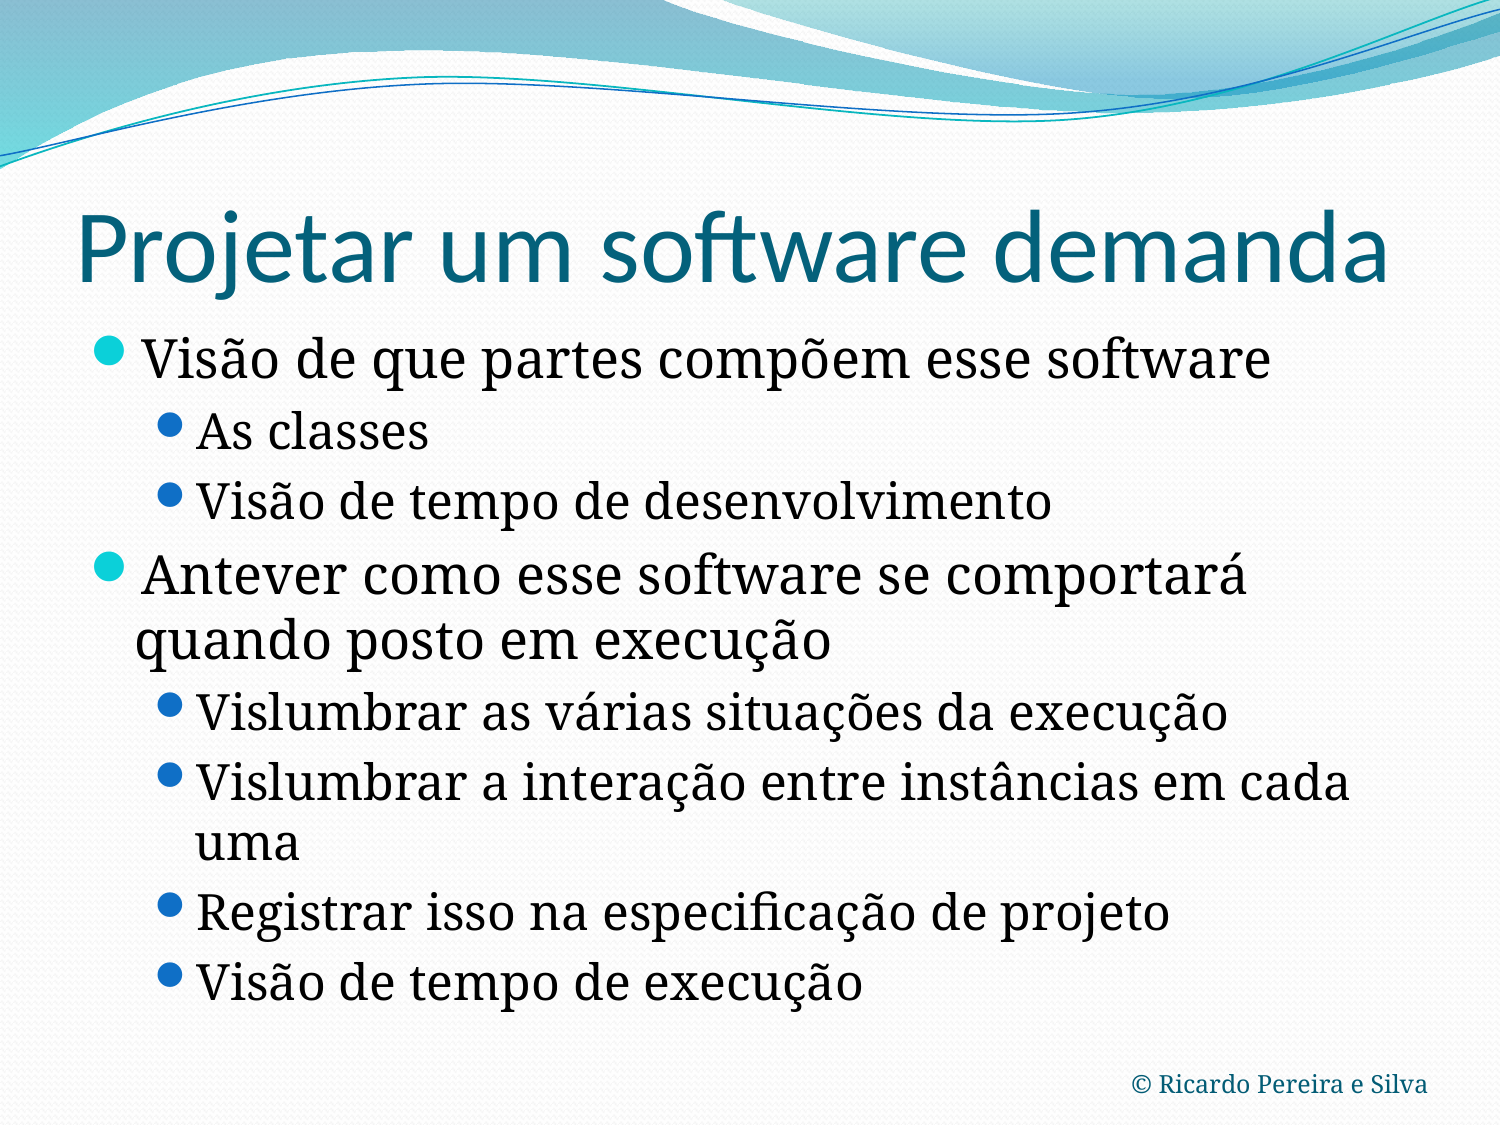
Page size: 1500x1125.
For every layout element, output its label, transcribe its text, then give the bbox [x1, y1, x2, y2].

title Projetar um software demanda [75, 115, 1425, 303]
footer © Ricardo Pereira e Silva [1101, 1042, 1429, 1103]
list Visão de que partes compõem esse software As classes Visão de tempo de desenvolvimento Antever como esse software se comportará quando posto em execução Vislumbrar as várias situações da execução Vislumbrar a interação entre instâncias em cada uma Registrar isso na especificação de projeto Visão de tempo de execução [75, 317, 1425, 1038]
